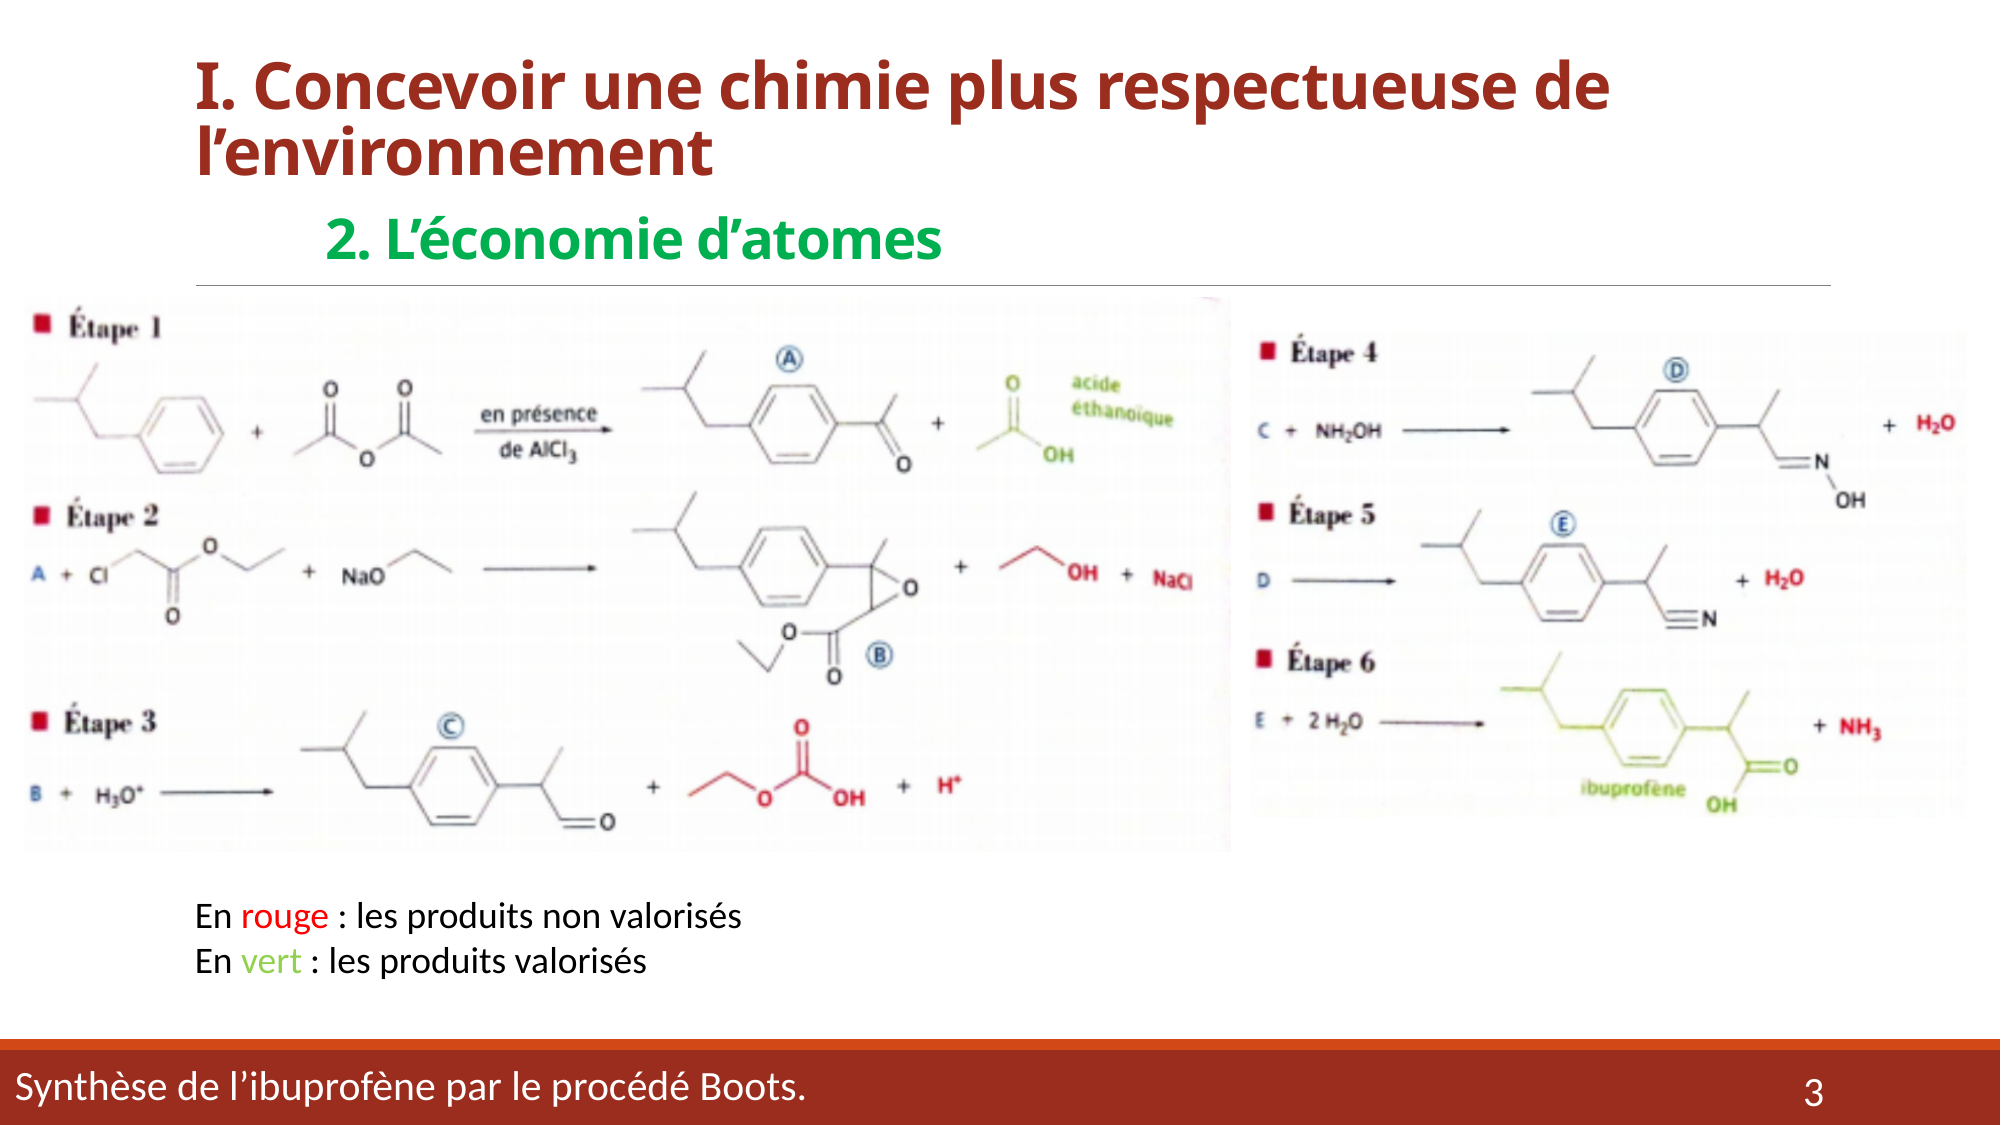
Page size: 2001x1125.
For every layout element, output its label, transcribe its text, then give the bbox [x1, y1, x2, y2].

picture [1250, 215, 1967, 934]
picture [24, 0, 1231, 1125]
text_box En rouge : les produits non valorisés En vert : les produits valorisés [179, 883, 347, 989]
title I. Concevoir une chimie plus respectueuse de l’environnement 2. L’économie d’atomes [914, 47, 1830, 285]
text_box Synthèse de l’ibuprofène par le procédé Boots. [914, 1056, 2000, 1125]
title I. Concevoir une chimie plus respectueuse de l’environnement 2. L’économie d’atomes [180, 47, 347, 285]
text_box Synthèse de l’ibuprofène par le procédé Boots. [0, 1056, 347, 1125]
